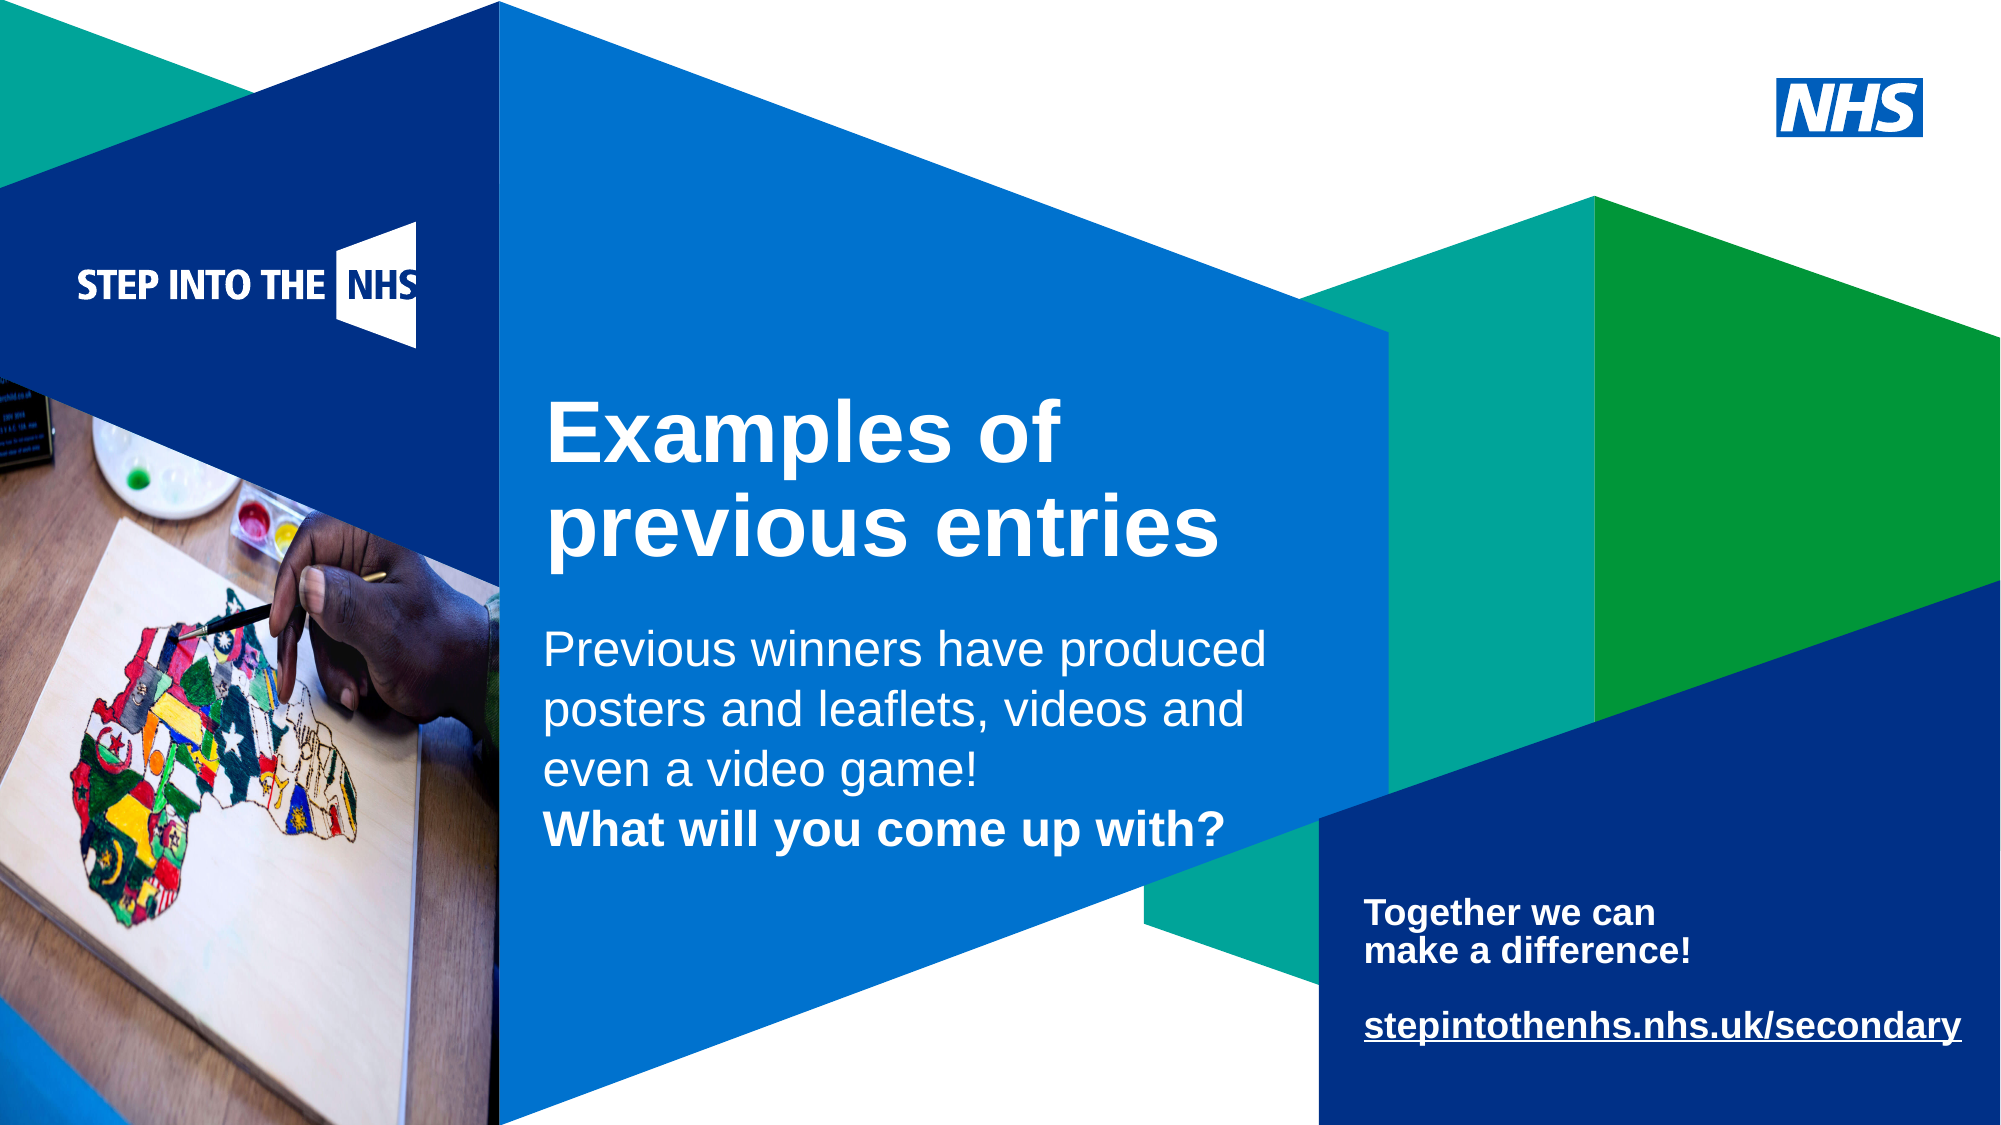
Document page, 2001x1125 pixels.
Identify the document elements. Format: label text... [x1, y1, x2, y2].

title Examples of previous entries [545, 184, 1299, 576]
text_box Previous winners have produced posters and leaflets, videos and even a video game! What will you come up with? [500, 609, 1457, 864]
picture [0, 376, 500, 1125]
